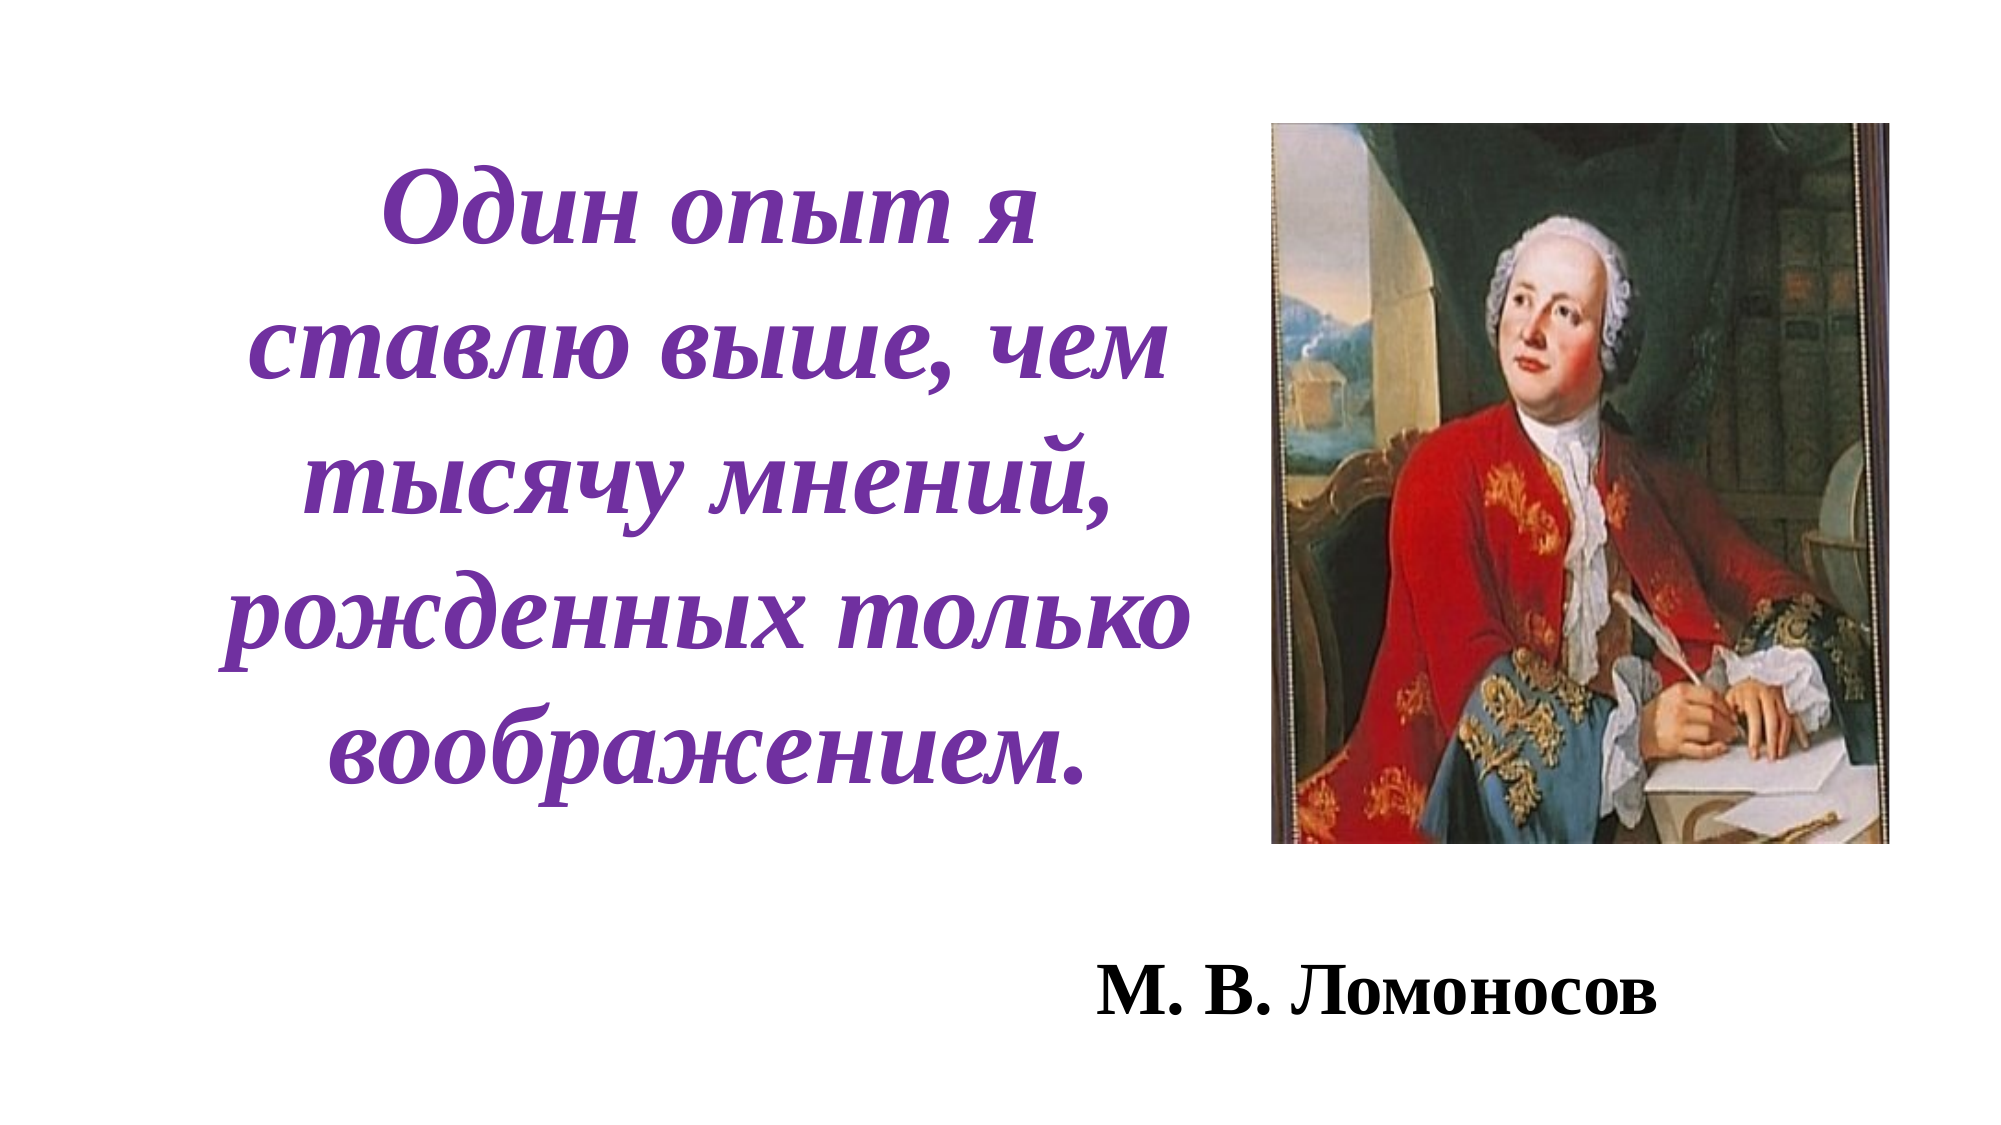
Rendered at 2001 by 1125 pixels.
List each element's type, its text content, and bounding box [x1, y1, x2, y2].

text_box М. В. Ломоносов [1081, 932, 1675, 1038]
picture [1271, 123, 1890, 844]
text_box Один опыт я ставлю выше, чем тысячу мнений, рожденных только воображением. [176, 123, 1245, 814]
